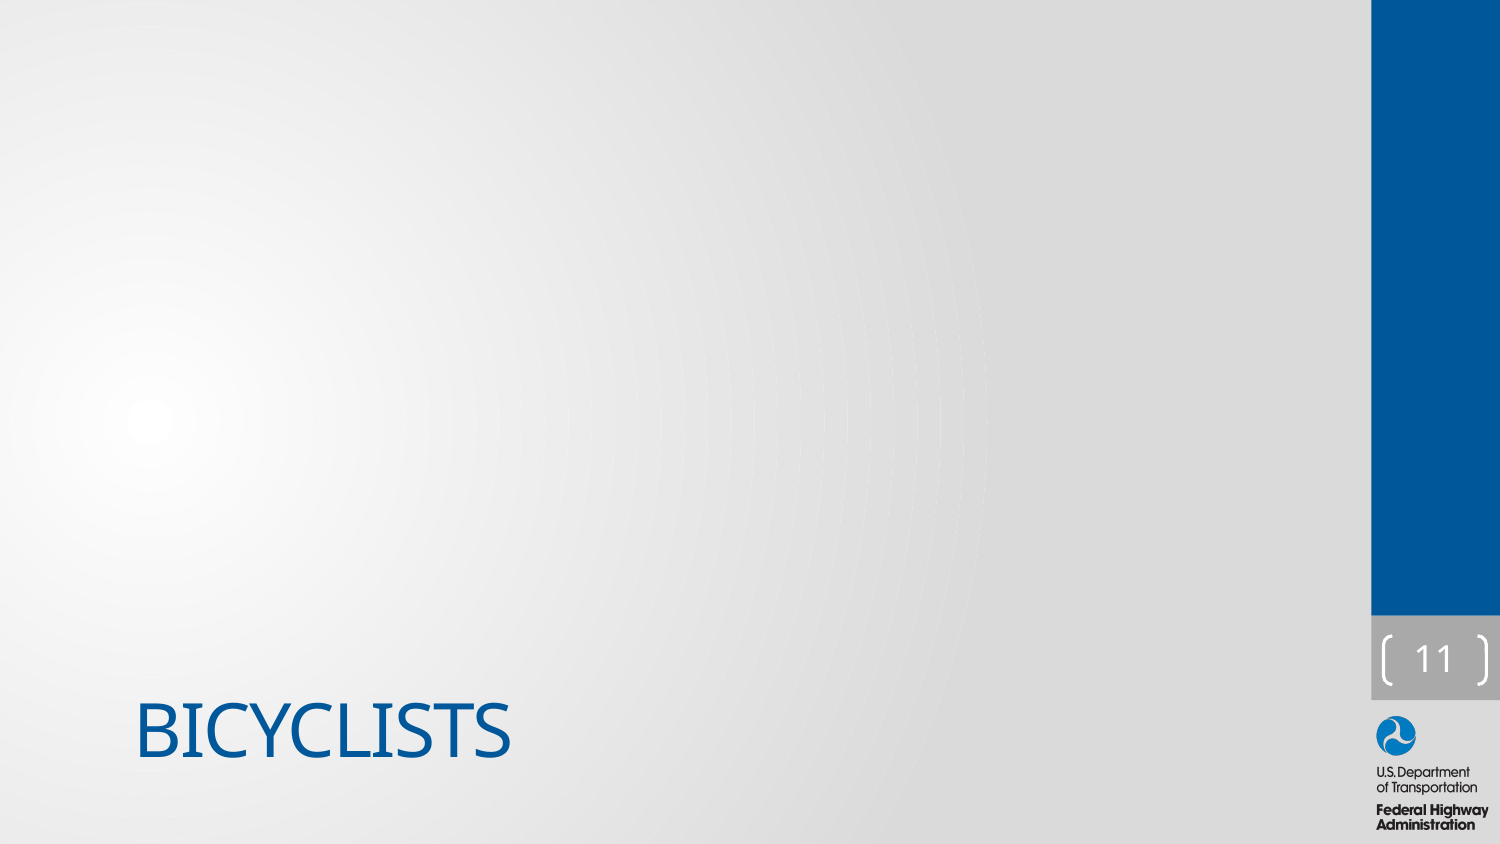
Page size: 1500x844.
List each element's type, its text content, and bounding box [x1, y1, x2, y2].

slide_number 11 [1381, 634, 1488, 687]
title Bicyclists [118, 675, 1375, 819]
